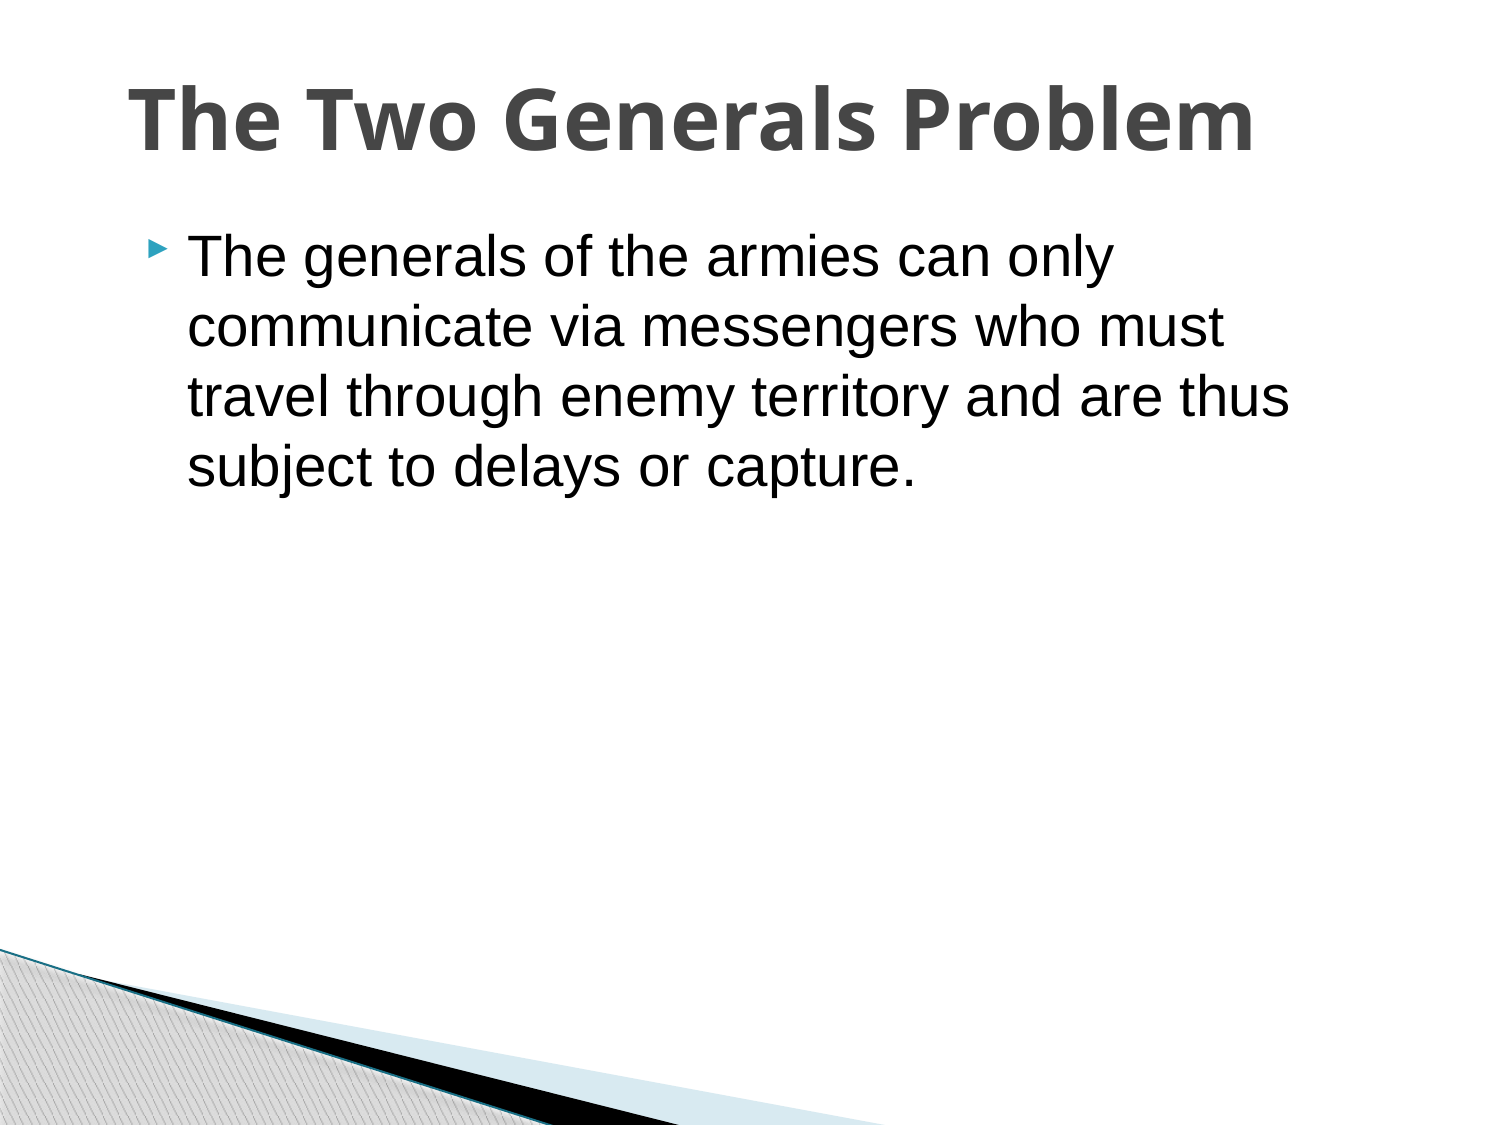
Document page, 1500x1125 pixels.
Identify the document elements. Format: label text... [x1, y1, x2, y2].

list The generals of the armies can only communicate via messengers who must travel through enemy territory and are thus subject to delays or capture. [112, 210, 1388, 1027]
title The Two Generals Problem [112, 22, 1388, 210]
